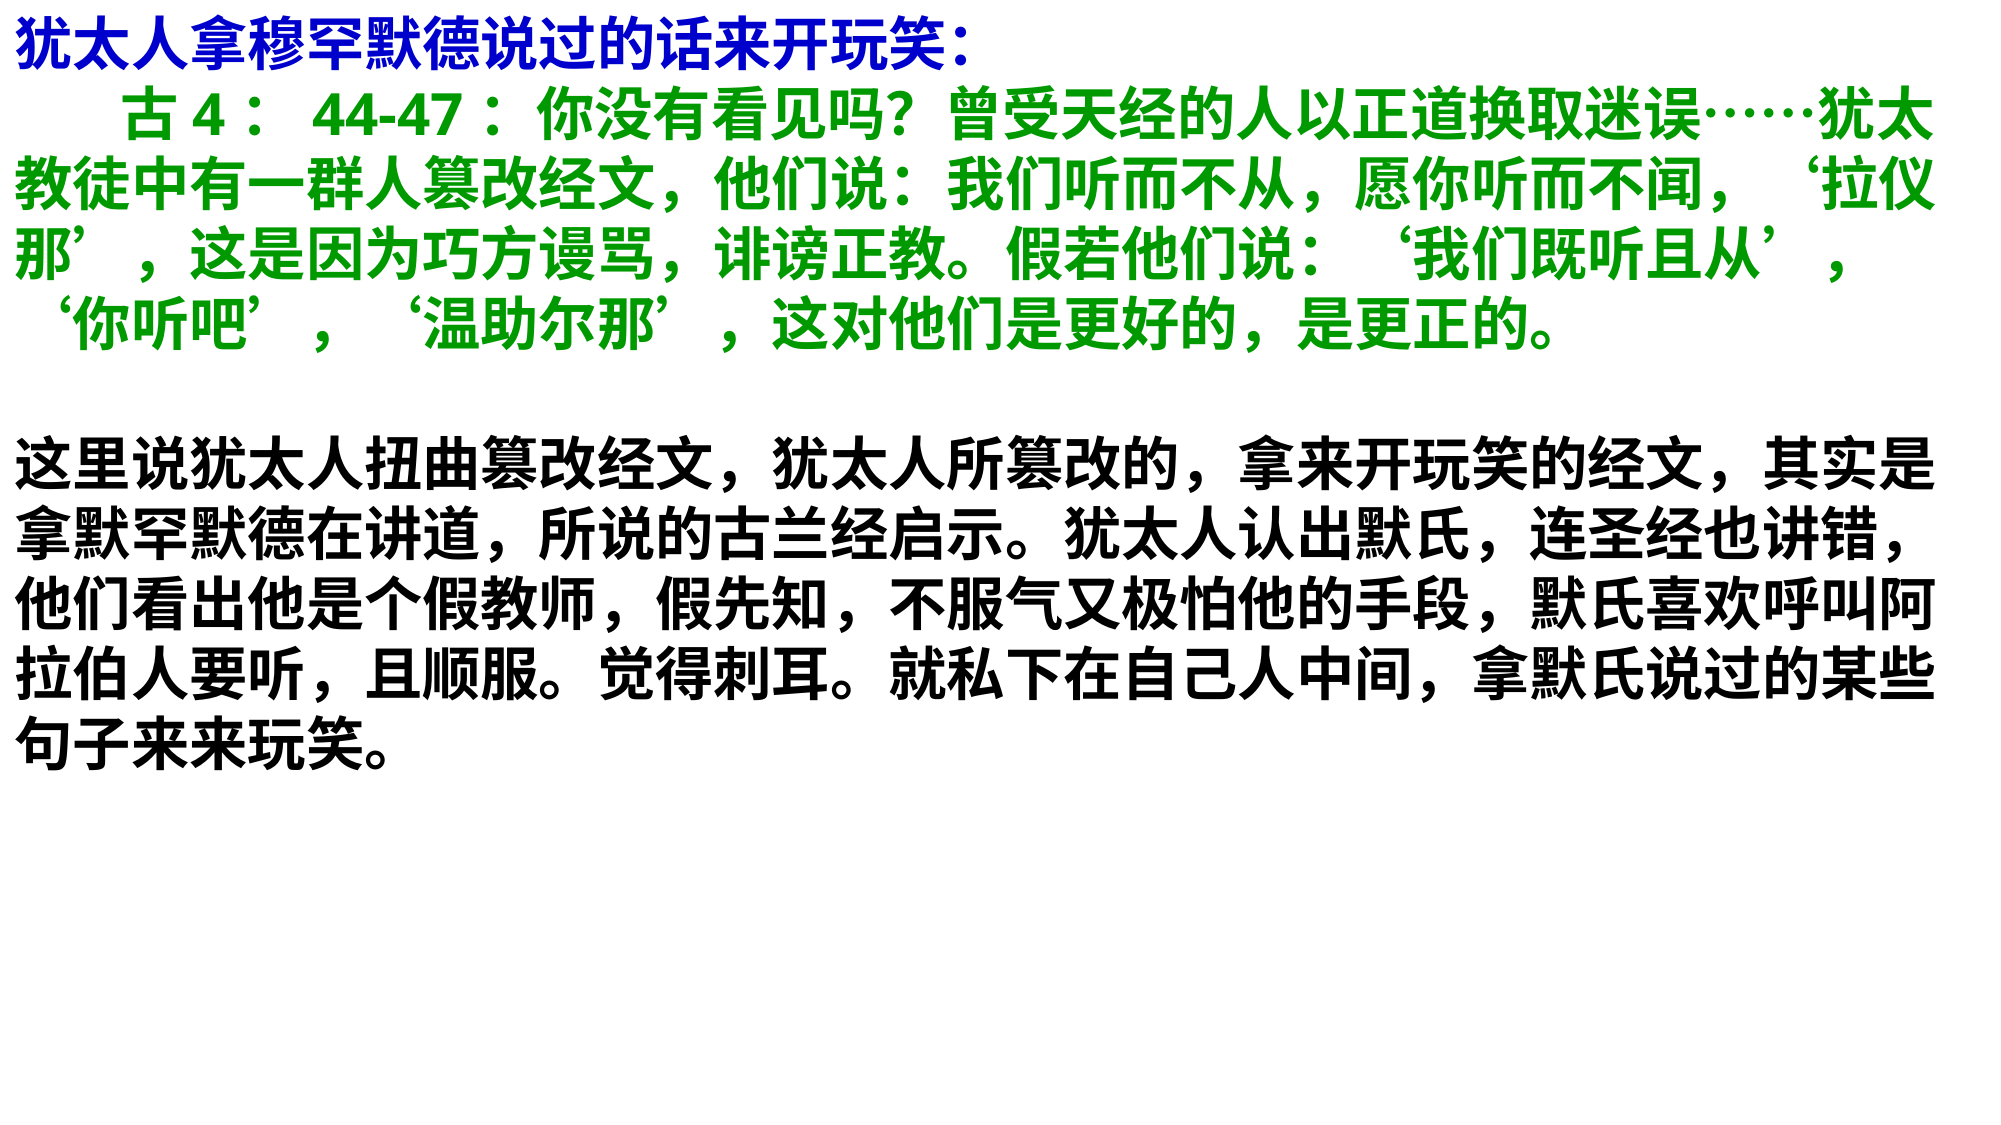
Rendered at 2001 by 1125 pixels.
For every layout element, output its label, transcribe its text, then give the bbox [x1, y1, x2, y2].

text_box 犹太人拿穆罕默德说过的话来开玩笑： 古4：44-47：你没有看见吗？曾受天经的人以正道换取迷误……犹太教徒中有一群人篡改经文，他们说：我们听而不从，愿你听而不闻，‘拉仪那’，这是因为巧方谩骂，诽谤正教。假若他们说：‘我们既听且从’，‘你听吧’，‘温助尔那’，这对他们是更好的，是更正的。 这里说犹太人扭曲篡改经文，犹太人所篡改的，拿来开玩笑的经文，其实是拿默罕默德在讲道，所说的古兰经启示。犹太人认出默氏，连圣经也讲错，他们看出他是个假教师，假先知，不服气又极怕他的手段，默氏喜欢呼叫阿拉伯人要听，且顺服。觉得刺耳。就私下在自己人中间，拿默氏说过的某些句子来来玩笑。 [0, 0, 2000, 785]
